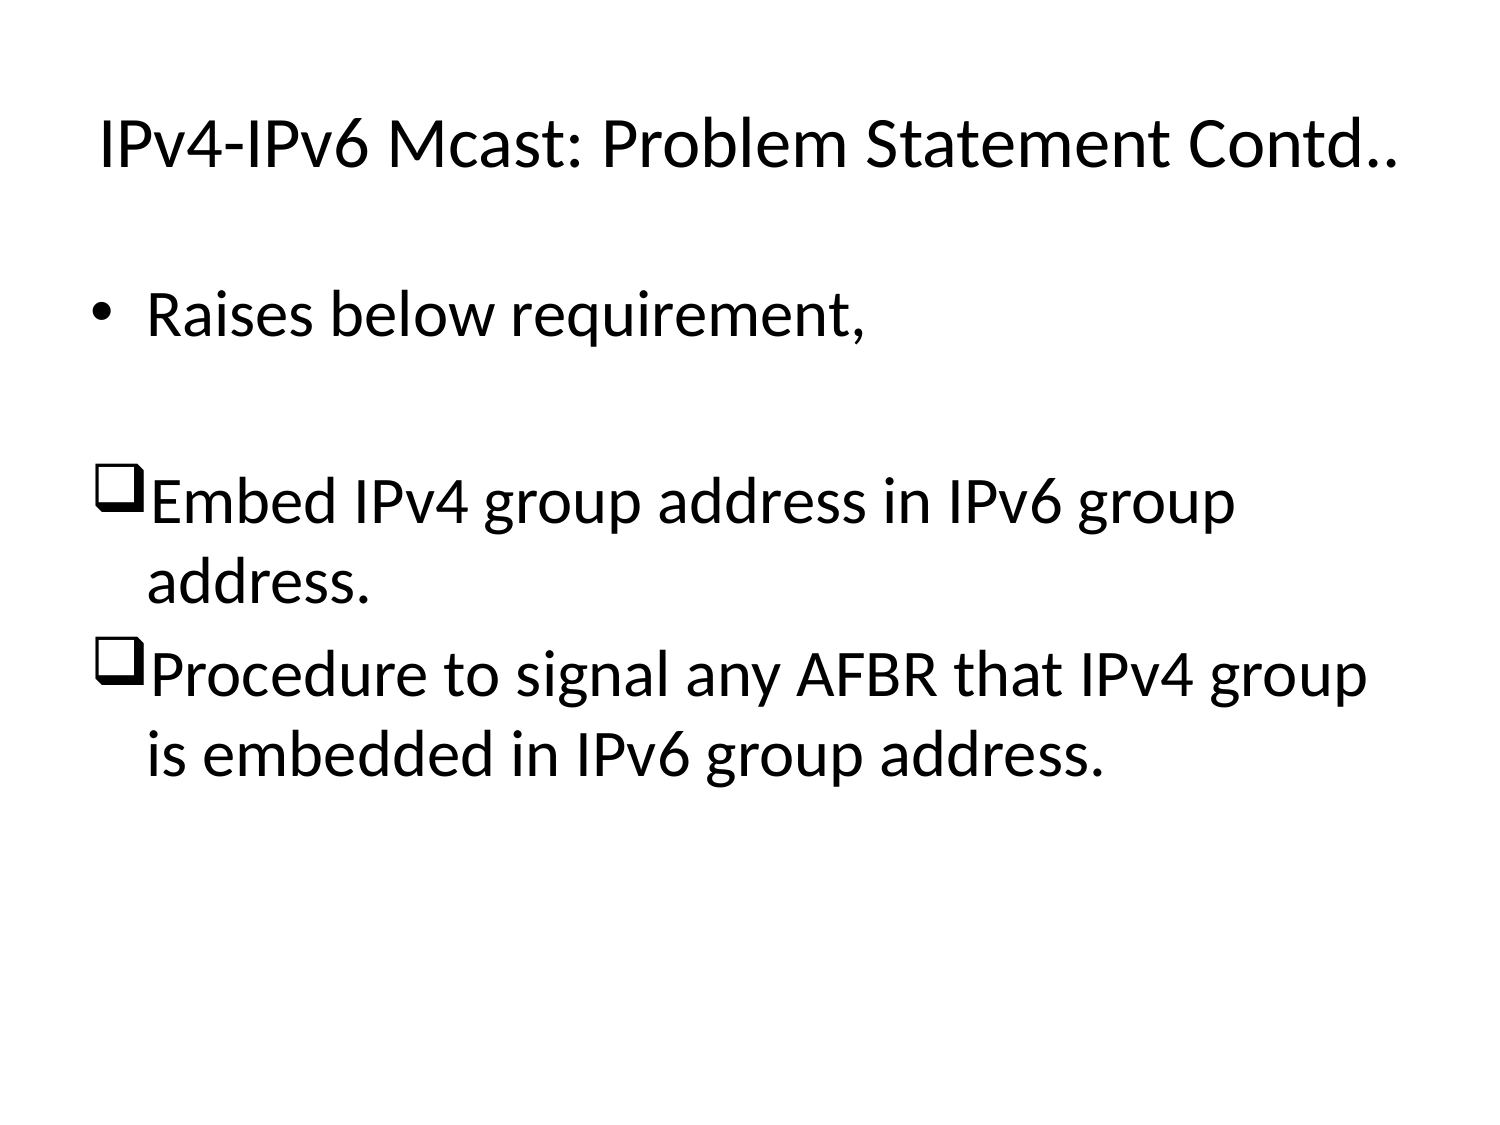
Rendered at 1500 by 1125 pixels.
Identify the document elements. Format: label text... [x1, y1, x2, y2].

title IPv4-IPv6 Mcast: Problem Statement Contd.. [75, 45, 1425, 233]
list Raises below requirement, Embed IPv4 group address in IPv6 group address. Procedure to signal any AFBR that IPv4 group is embedded in IPv6 group address. [75, 262, 1425, 1005]
